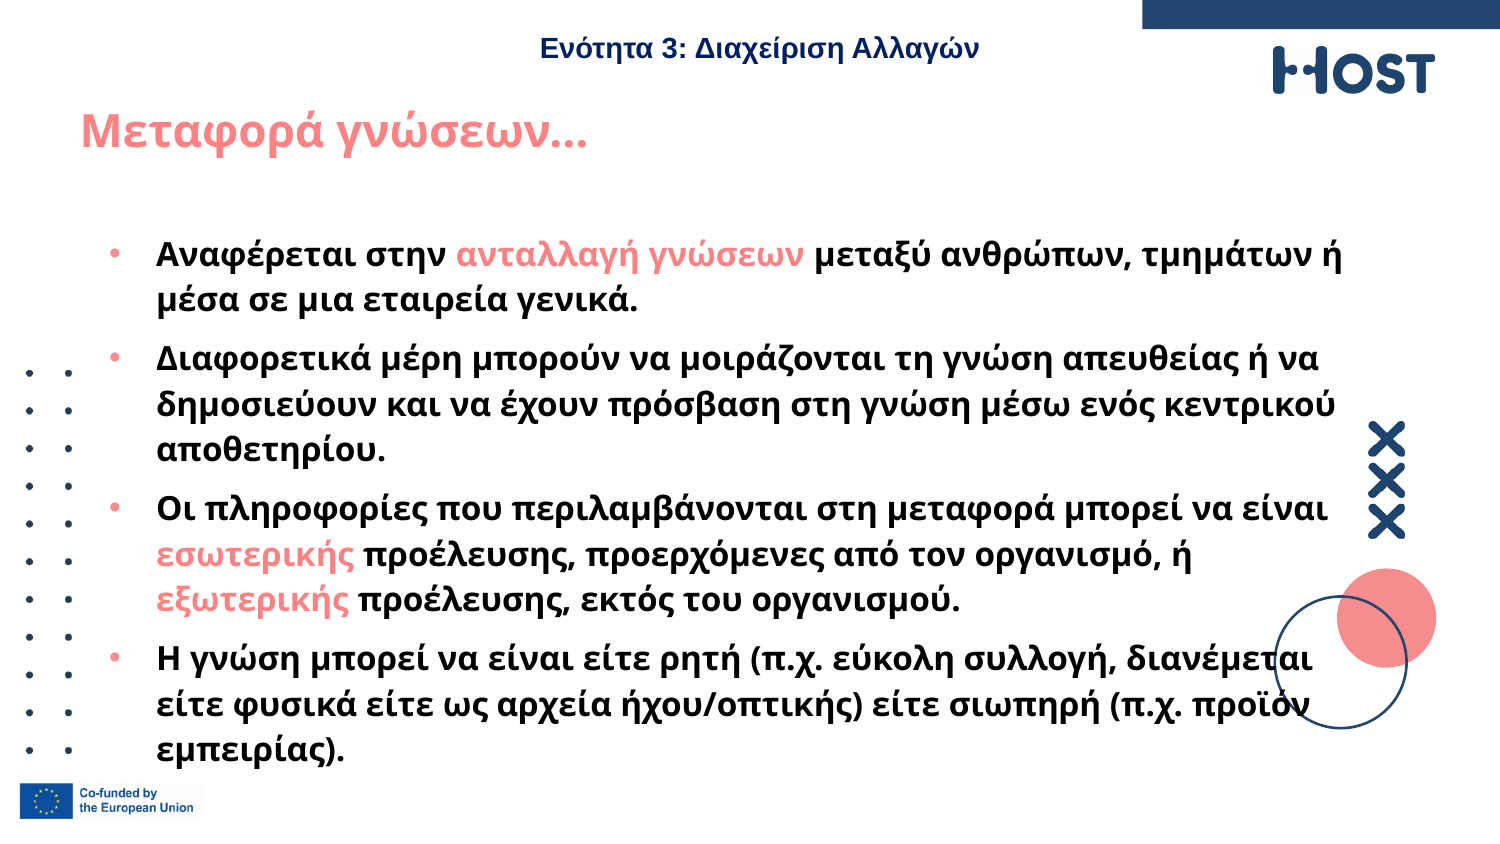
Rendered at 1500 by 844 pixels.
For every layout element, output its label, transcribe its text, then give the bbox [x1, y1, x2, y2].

list Αναφέρεται στην ανταλλαγή γνώσεων μεταξύ ανθρώπων, τμημάτων ή μέσα σε μια εταιρεία γενικά. Διαφορετικά μέρη μπορούν να μοιράζονται τη γνώση απευθείας ή να δημοσιεύουν και να έχουν πρόσβαση στη γνώση μέσω ενός κεντρικού αποθετηρίου. Οι πληροφορίες που περιλαμβάνονται στη μεταφορά μπορεί να είναι εσωτερικής προέλευσης, προερχόμενες από τον οργανισμό, ή εξωτερικής προέλευσης, εκτός του οργανισμού. Η γνώση μπορεί να είναι είτε ρητή (π.χ. εύκολη συλλογή, διανέμεται είτε φυσικά είτε ως αρχεία ήχου/οπτικής) είτε σιωπηρή (π.χ. προϊόν εμπειρίας). [94, 211, 1378, 844]
picture [0, 370, 204, 820]
text_box Μεταφορά γνώσεων… [64, 94, 1407, 165]
picture [1273, 46, 1435, 94]
picture [1378, 421, 1405, 539]
text_box Ενότητα 3: Διαχείριση Αλλαγών [525, 10, 996, 73]
